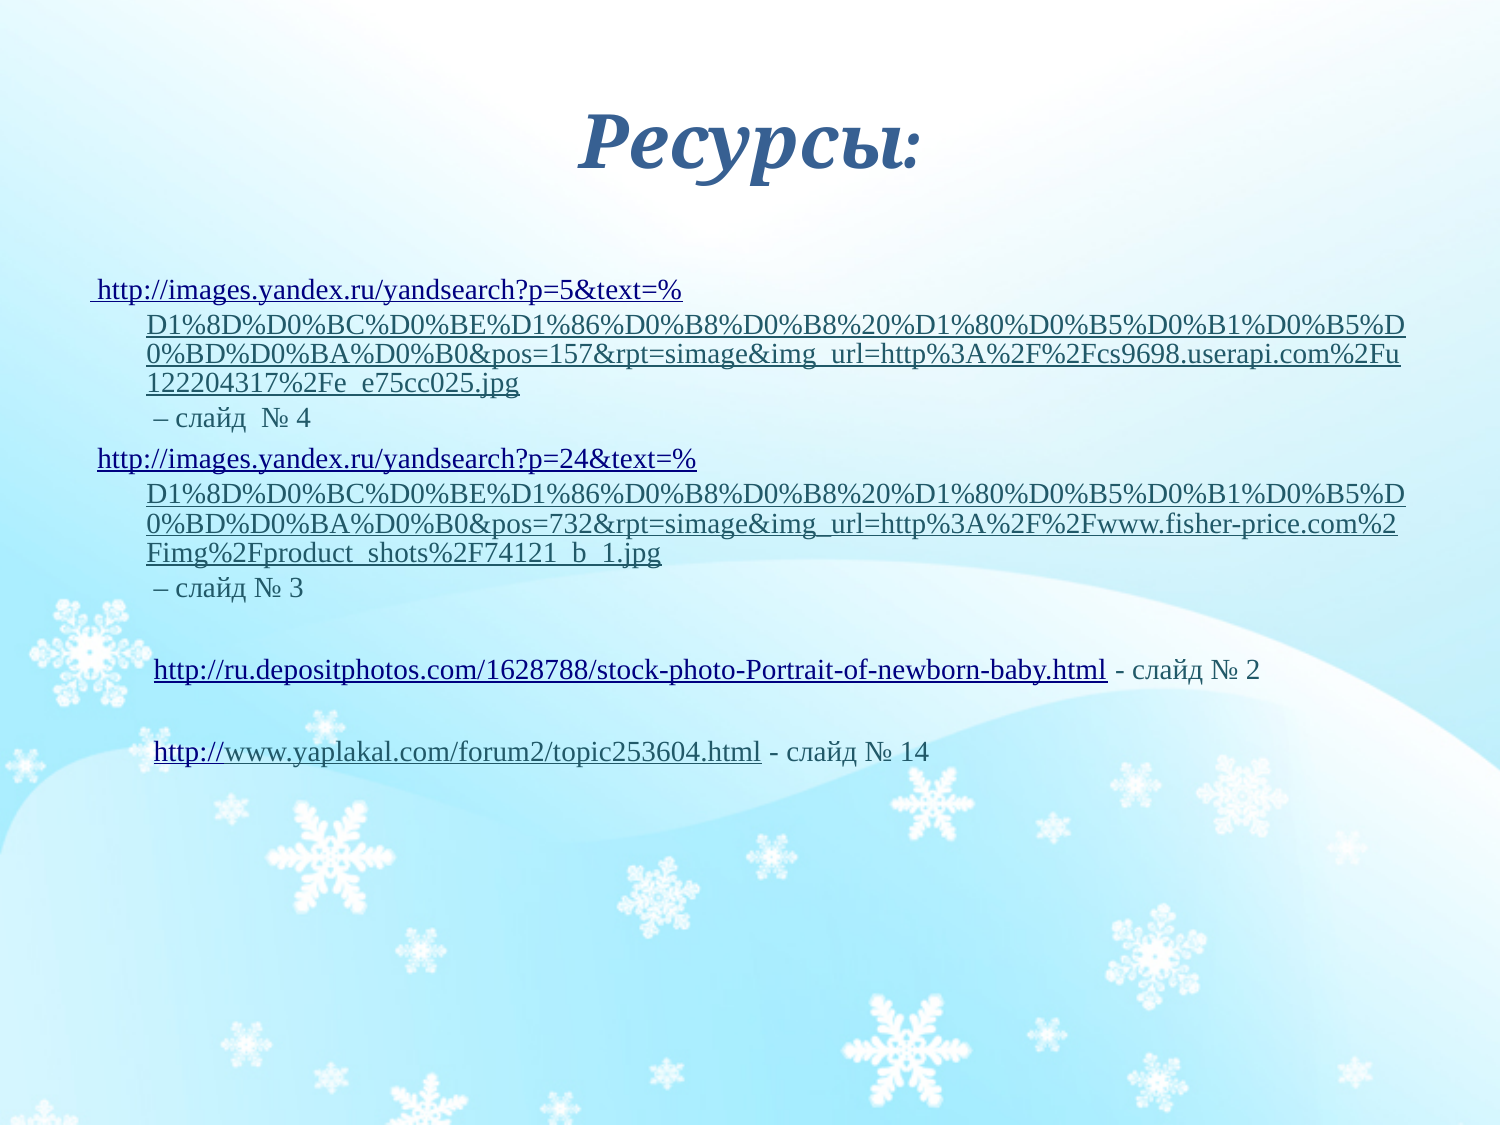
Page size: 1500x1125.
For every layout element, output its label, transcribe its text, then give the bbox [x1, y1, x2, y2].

picture [0, 0, 1500, 1125]
title Ресурсы: [75, 45, 1425, 233]
list http://images.yandex.ru/yandsearch?p=5&text=%D1%8D%D0%BC%D0%BE%D1%86%D0%B8%D0%B8%20%D1%80%D0%B5%D0%B1%D0%B5%D0%BD%D0%BA%D0%B0&pos=157&rpt=simage&img_url=http%3A%2F%2Fcs9698.userapi.com%2Fu122204317%2Fe_e75cc025.jpg – слайд № 4 http://images.yandex.ru/yandsearch?p=24&text=%D1%8D%D0%BC%D0%BE%D1%86%D0%B8%D0%B8%20%D1%80%D0%B5%D0%B1%D0%B5%D0%BD%D0%BA%D0%B0&pos=732&rpt=simage&img_url=http%3A%2F%2Fwww.fisher-price.com%2Fimg%2Fproduct_shots%2F74121_b_1.jpg – слайд № 3 http://ru.depositphotos.com/1628788/stock-photo-Portrait-of-newborn-baby.html - слайд № 2 http://www.yaplakal.com/forum2/topic253604.html - слайд № 14 [75, 262, 1425, 1005]
